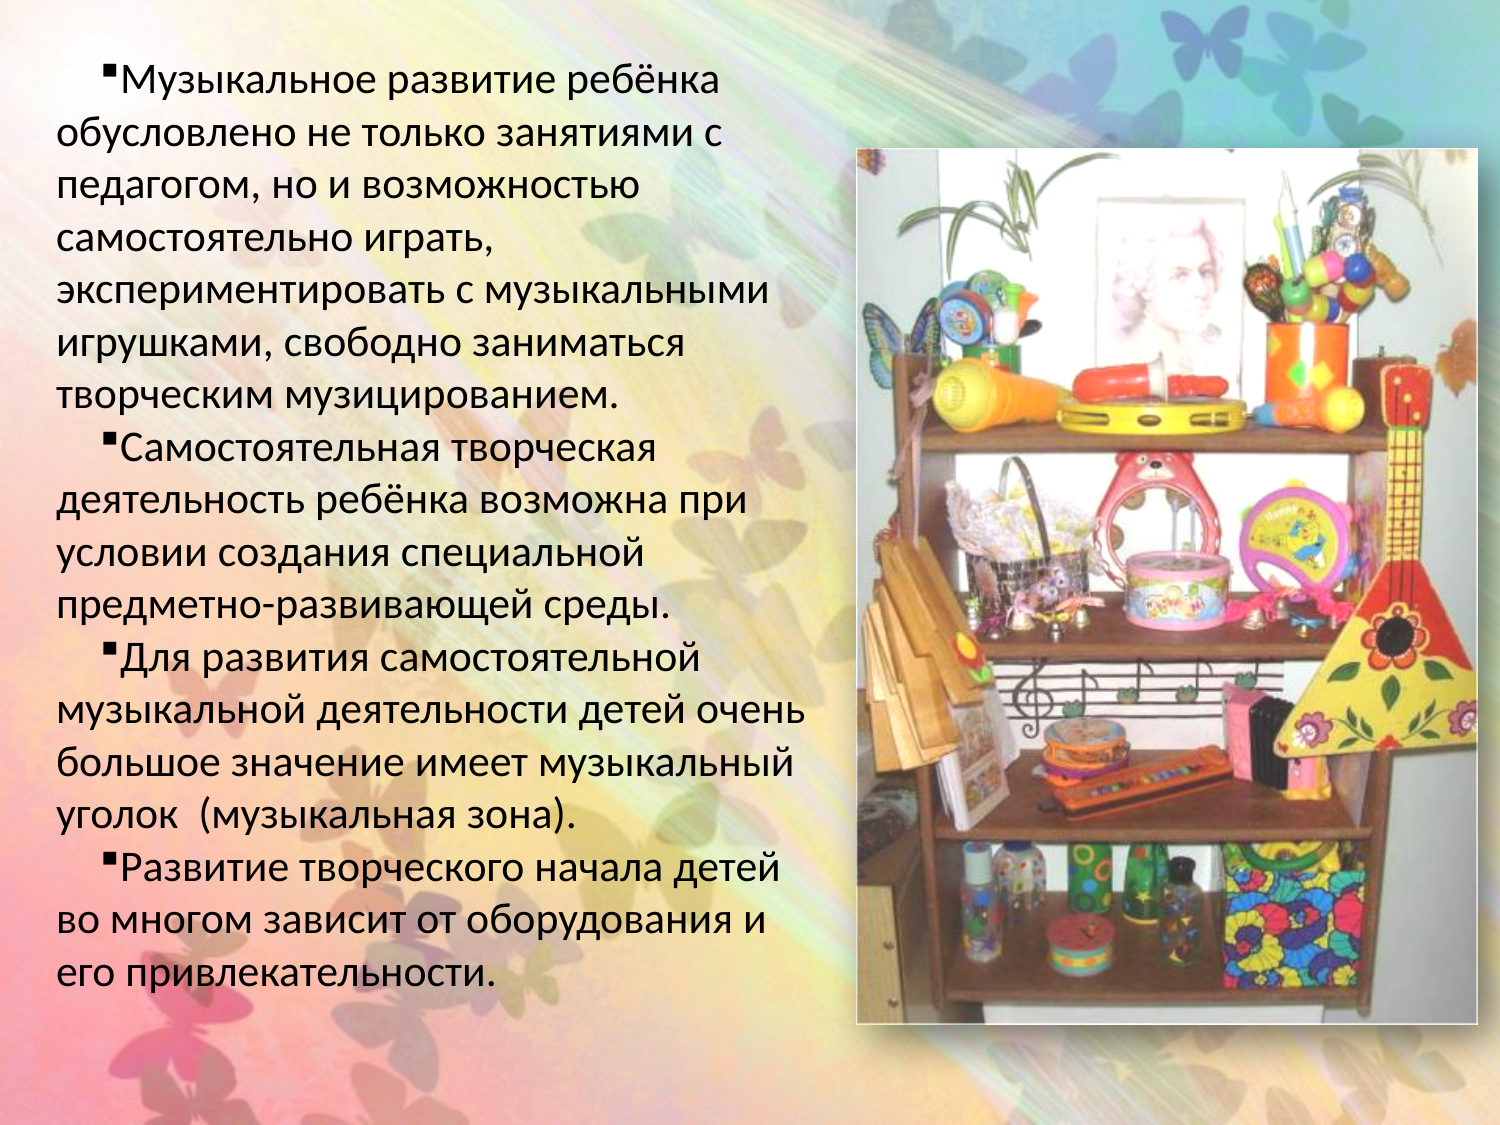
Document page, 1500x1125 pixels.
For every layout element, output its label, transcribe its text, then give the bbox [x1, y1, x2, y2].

picture [855, 148, 1478, 1026]
text_box Музыкальное развитие ребёнка обусловлено не только занятиями с педагогом, но и возможностью самостоятельно играть, экспериментировать с музыкальными игрушками, свободно заниматься творческим музицированием. Самостоятельная творческая деятельность ребёнка возможна при условии создания специальной предметно-развивающей среды. Для развития самостоятельной музыкальной деятельности детей очень большое значение имеет музыкальный уголок (музыкальная зона). Развитие творческого начала детей во многом зависит от оборудования и его привлекательности. [41, 42, 833, 1003]
